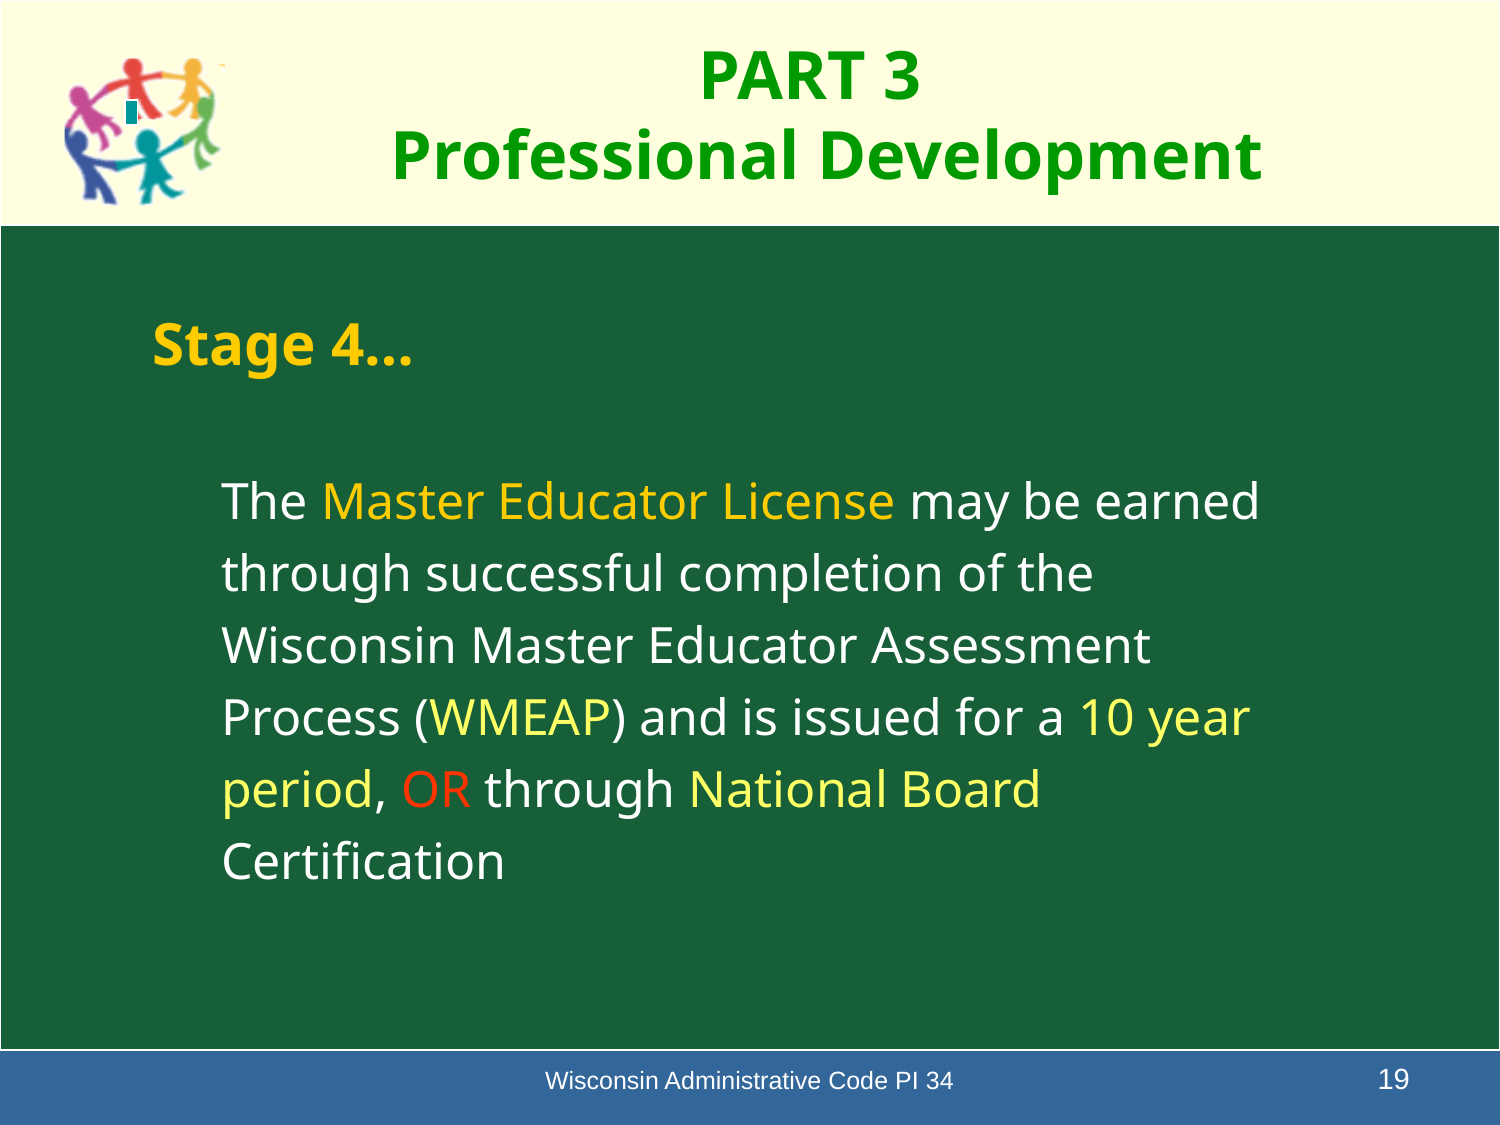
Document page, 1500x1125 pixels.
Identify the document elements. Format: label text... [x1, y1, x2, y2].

text_box Stage 4… [137, 299, 1322, 385]
text_box [0, 224, 1500, 1050]
picture [50, 37, 225, 212]
slide_number 19 [1300, 1050, 1426, 1103]
text_box PART 3 Professional Development [237, 24, 1400, 200]
text_box The Master Educator License may be earned through successful completion of the Wisconsin Master Educator Assessment Process (WMEAP) and is issued for a 10 year period, OR through National Board Certification [150, 449, 1300, 1125]
